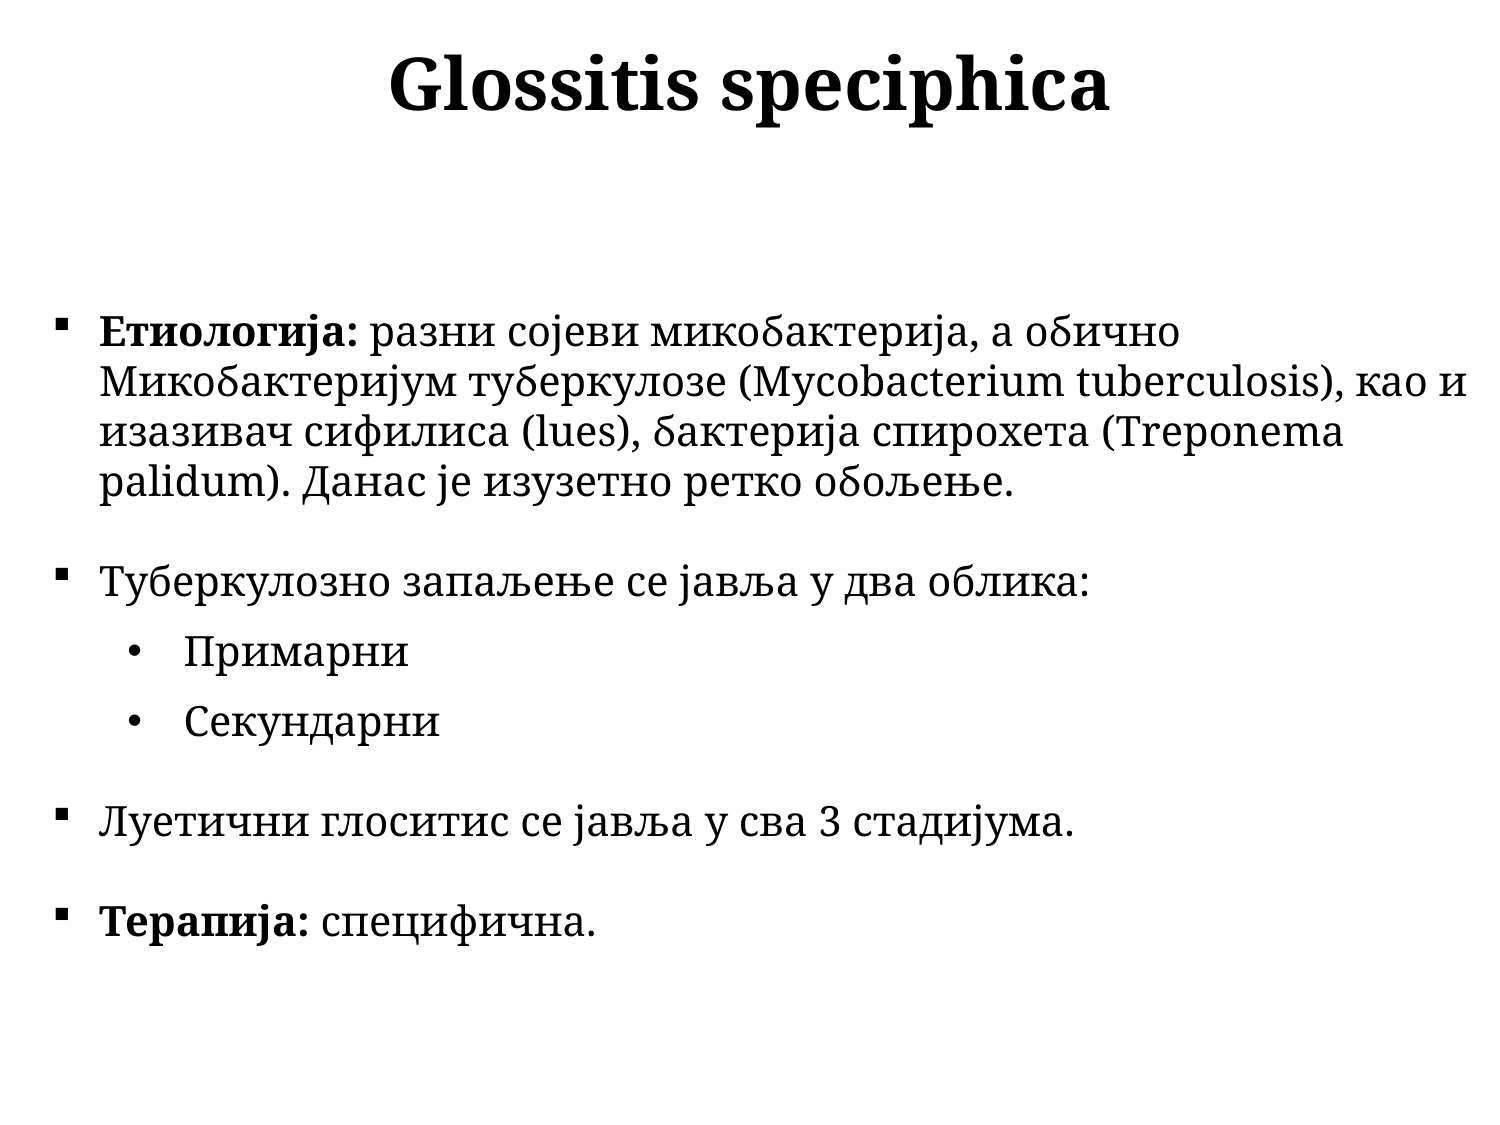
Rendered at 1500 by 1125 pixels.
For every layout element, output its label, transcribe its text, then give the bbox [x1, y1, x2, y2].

text_box Етиологија: разни сојеви микобактерија, а обично Микобактеријум туберкулозе (Mycobacterium tuberculosis), као и изазивач сифилиса (lues), бактерија спирохета (Treponema palidum). Данас је изузетно ретко обољење. Туберкулозно запаљење се јавља у два облика: Примарни Секундарни Луетични глоситис се јавља у сва 3 стадијума. Терапија: специфична. [37, 187, 1488, 953]
text_box Glossitis speciphica [0, 12, 1500, 151]
